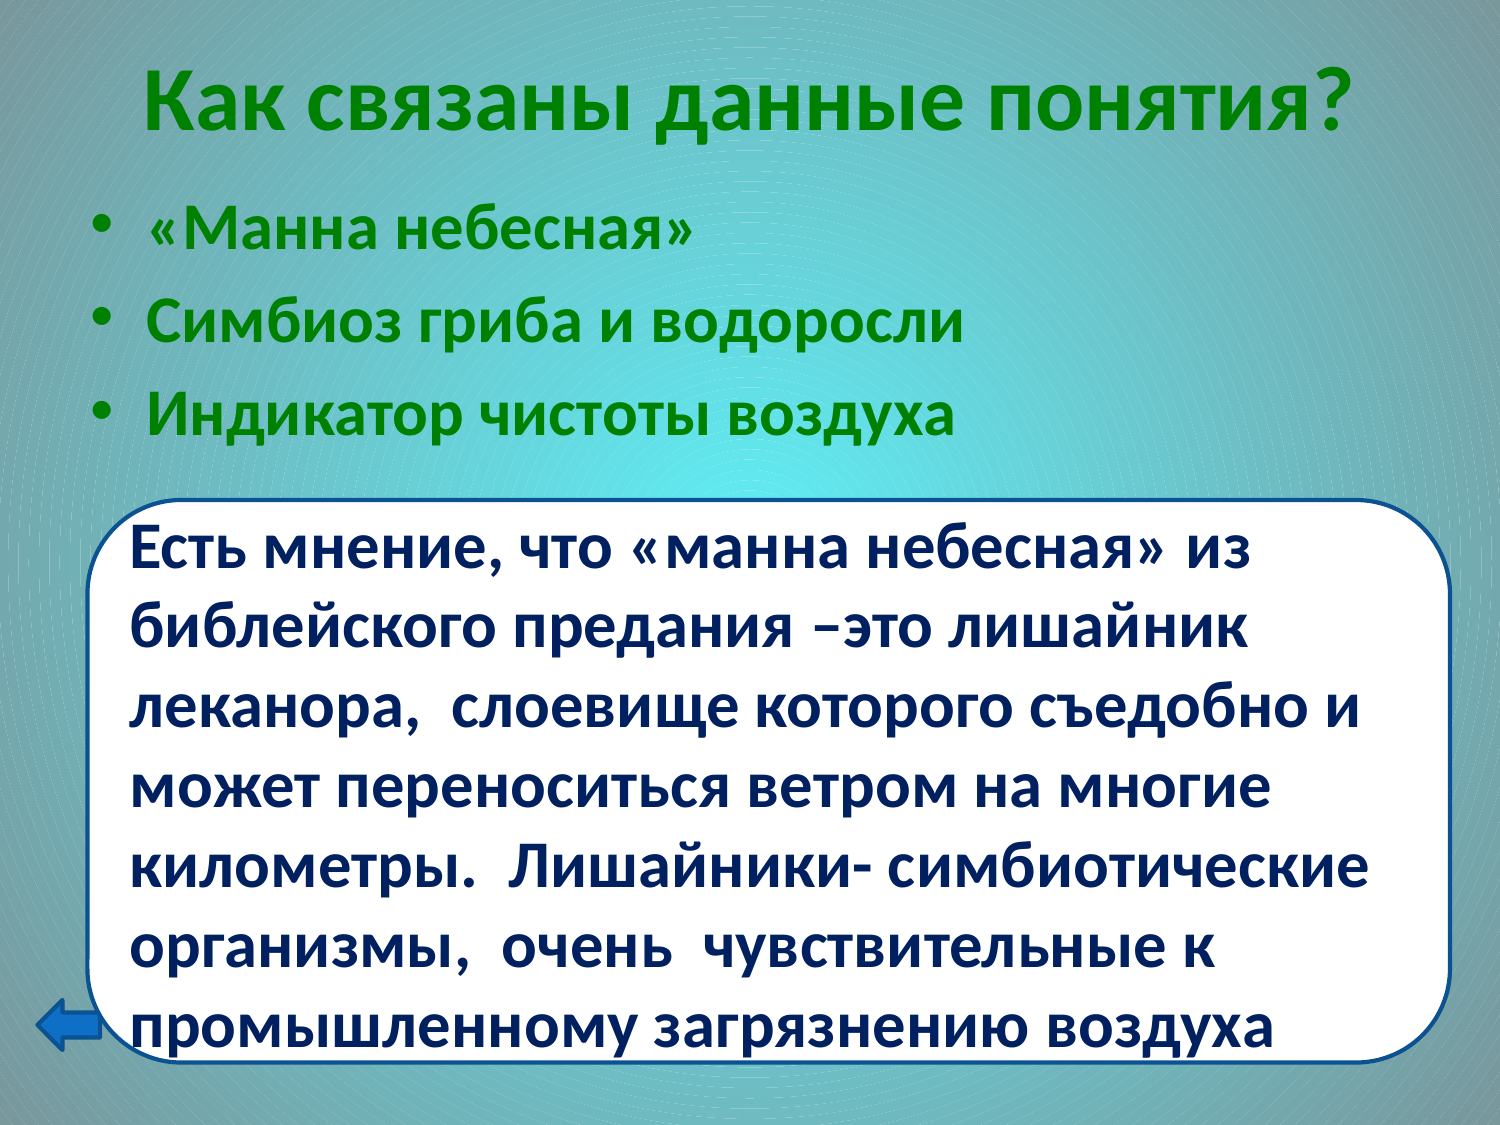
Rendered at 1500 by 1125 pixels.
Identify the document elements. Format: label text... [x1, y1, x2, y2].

list «Манна небесная» Симбиоз гриба и водоросли Индикатор чистоты воздуха [75, 174, 1425, 1005]
title Как связаны данные понятия? [75, 0, 1425, 174]
text_box Есть мнение, что «манна небесная» из библейского предания –это лишайник леканора, слоевище которого съедобно и может переноситься ветром на многие километры. Лишайники- симбиотические организмы, очень чувствительные к промышленному загрязнению воздуха [85, 497, 1453, 1065]
text_box [35, 998, 103, 1052]
